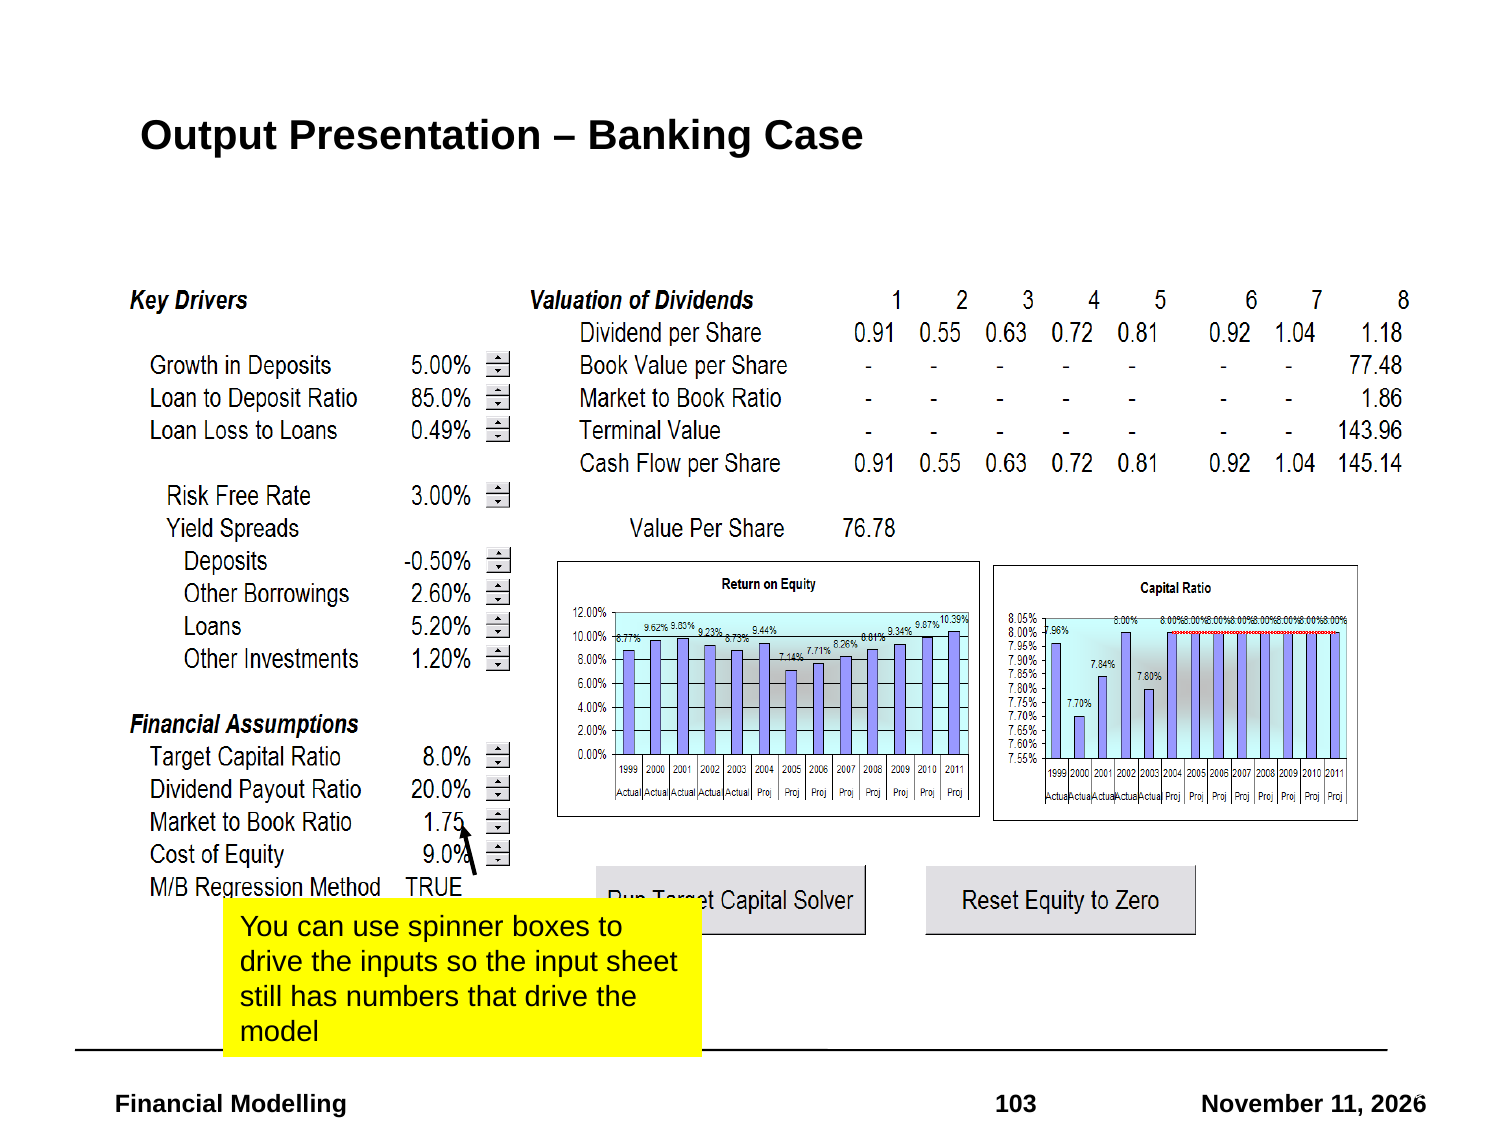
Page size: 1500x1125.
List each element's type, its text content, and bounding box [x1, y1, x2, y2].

title Output Presentation – Banking Case [124, 99, 1413, 226]
text_box You can use spinner boxes to drive the inputs so the input sheet still has numbers that drive the model [225, 1009, 700, 1055]
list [124, 249, 1413, 1001]
